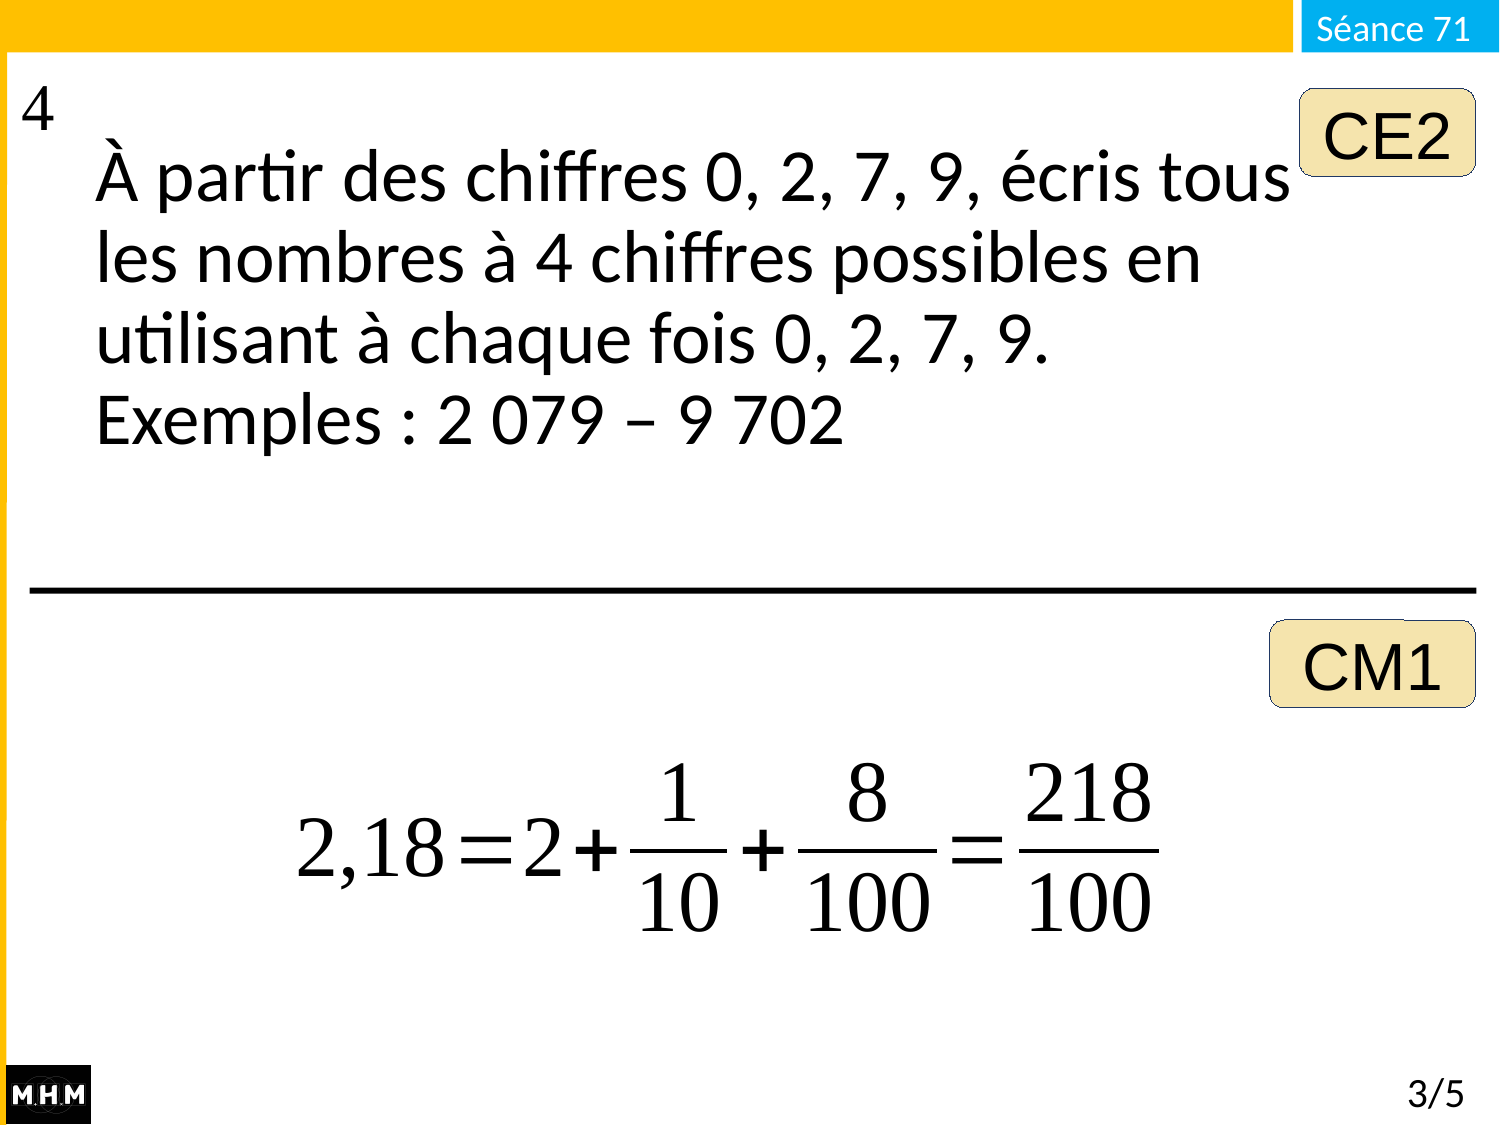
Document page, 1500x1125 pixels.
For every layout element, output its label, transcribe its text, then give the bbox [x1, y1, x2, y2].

text_box CM1 [1269, 619, 1476, 708]
picture [6, 1065, 91, 1124]
text_box À partir des chiffres 0, 2, 7, 9, écris tous les nombres à 4 chiffres possibles en utilisant à chaque fois 0, 2, 7, 9. Exemples : 2 079 – 9 702 [80, 61, 1374, 537]
text_box CE2 [1374, 88, 1476, 177]
list 3/5 [1373, 1064, 1500, 1125]
